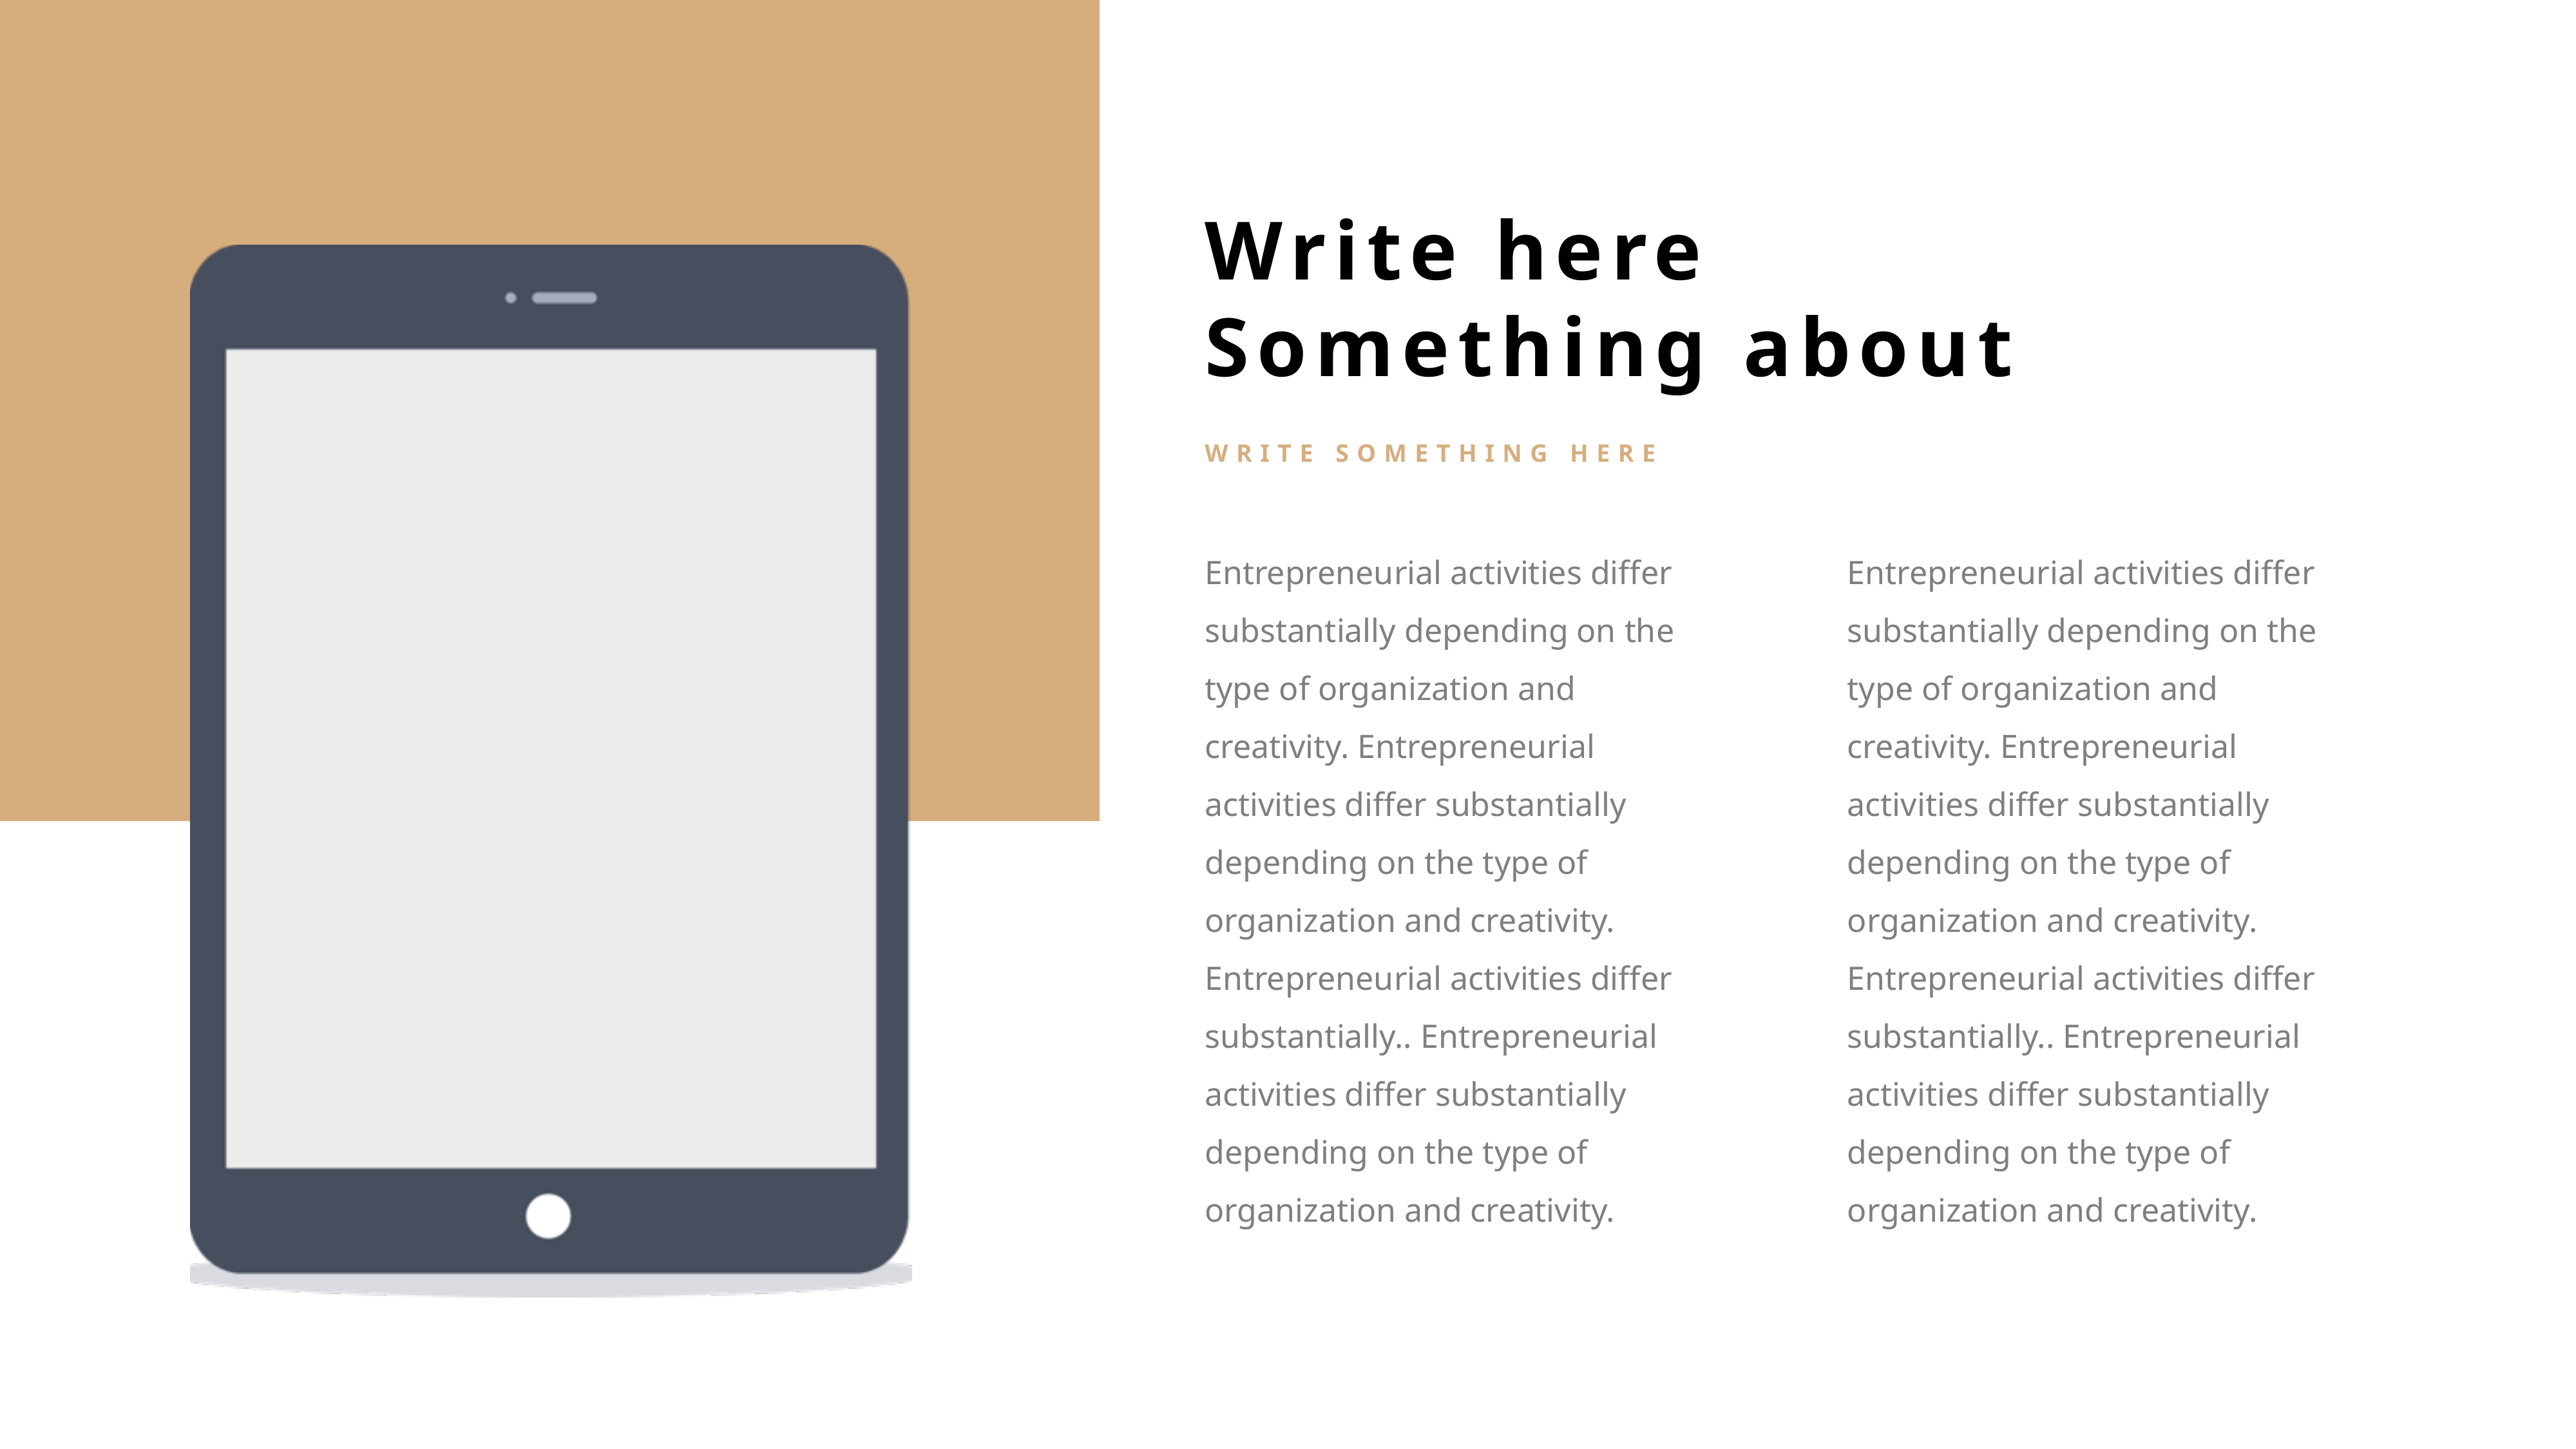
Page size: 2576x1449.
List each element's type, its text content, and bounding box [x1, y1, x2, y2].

text_box Entrepreneurial activities differ substantially depending on the type of organization and creativity. Entrepreneurial activities differ substantially depending on the type of organization and creativity. Entrepreneurial activities differ substantially.. Entrepreneurial activities differ substantially depending on the type of organization and creativity. [1195, 528, 1725, 1234]
text_box Write here Something about [1195, 194, 2315, 398]
text_box WRITE SOMETHING HERE [1195, 419, 1791, 472]
picture [190, 245, 912, 1298]
text_box Entrepreneurial activities differ substantially depending on the type of organization and creativity. Entrepreneurial activities differ substantially depending on the type of organization and creativity. Entrepreneurial activities differ substantially.. Entrepreneurial activities differ substantially depending on the type of organization and creativity. [1838, 528, 2368, 1234]
text_box [0, 0, 1100, 822]
